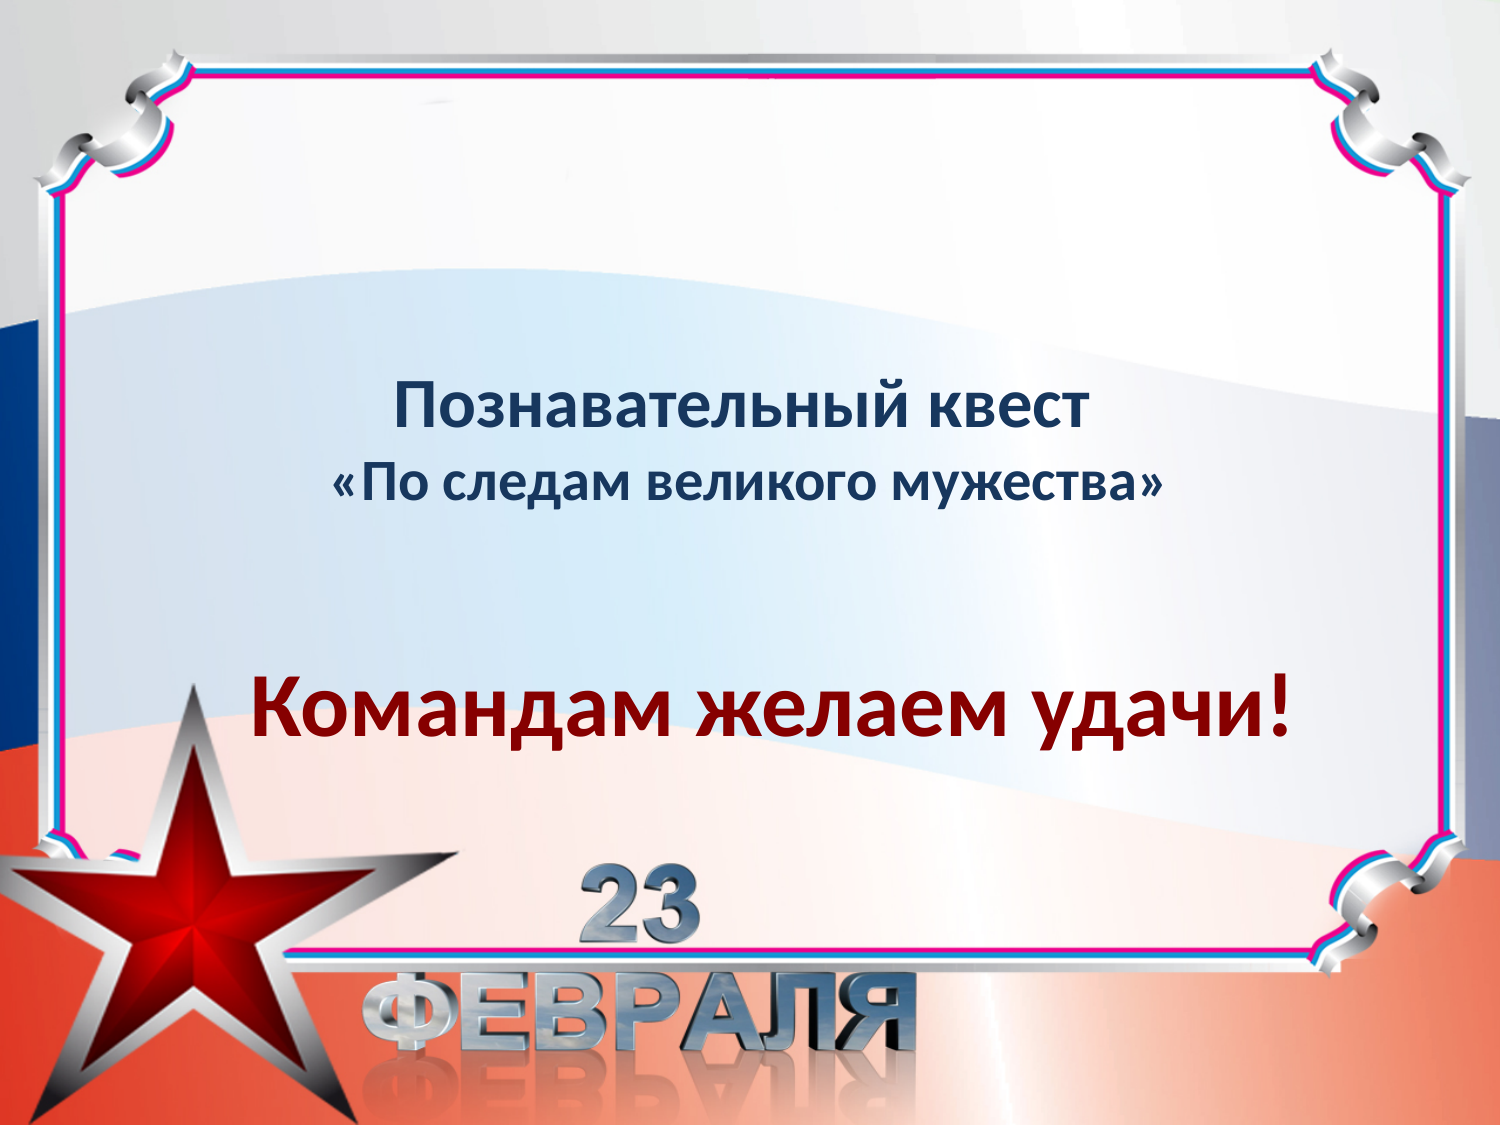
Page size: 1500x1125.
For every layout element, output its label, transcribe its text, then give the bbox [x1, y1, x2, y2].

subtitle Командам желаем удачи! [147, 637, 1400, 925]
title Познавательный квест «По следам великого мужества» [112, 349, 1388, 591]
picture [0, 0, 1500, 1125]
